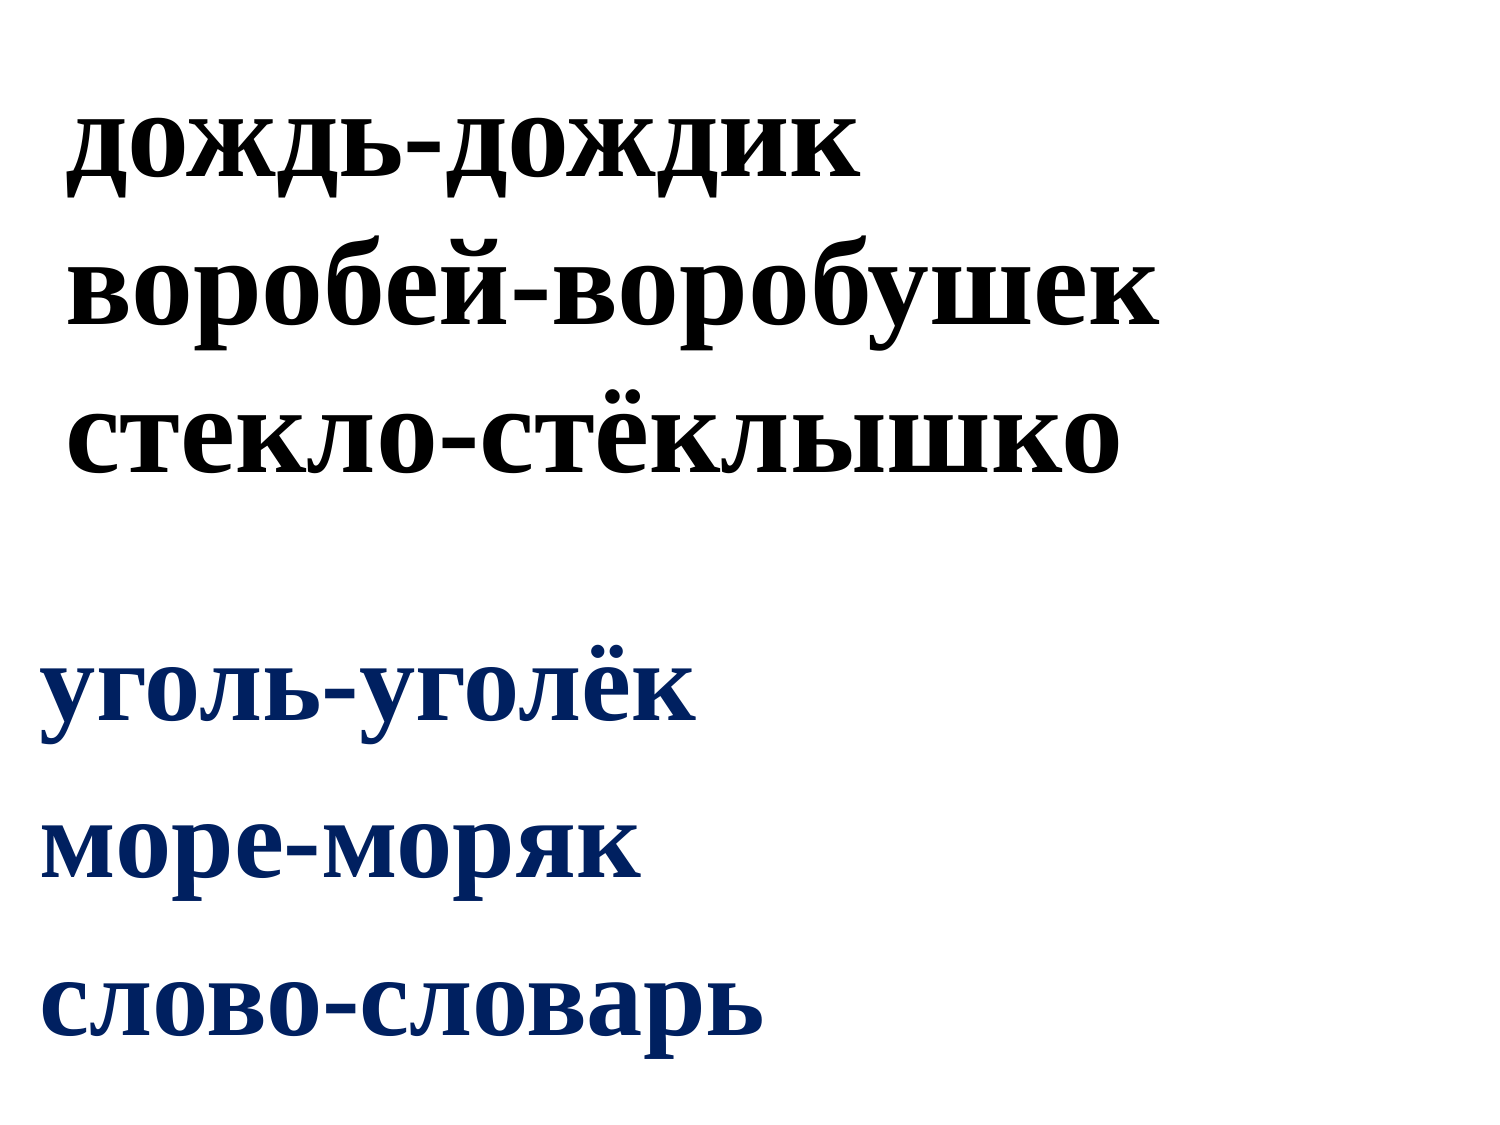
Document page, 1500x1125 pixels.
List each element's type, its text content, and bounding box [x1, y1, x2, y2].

title дождь-дождик воробей-воробушек стекло-стёклышко [50, 37, 1388, 513]
subtitle уголь-уголёк море-моряк слово-словарь [24, 600, 1275, 1100]
